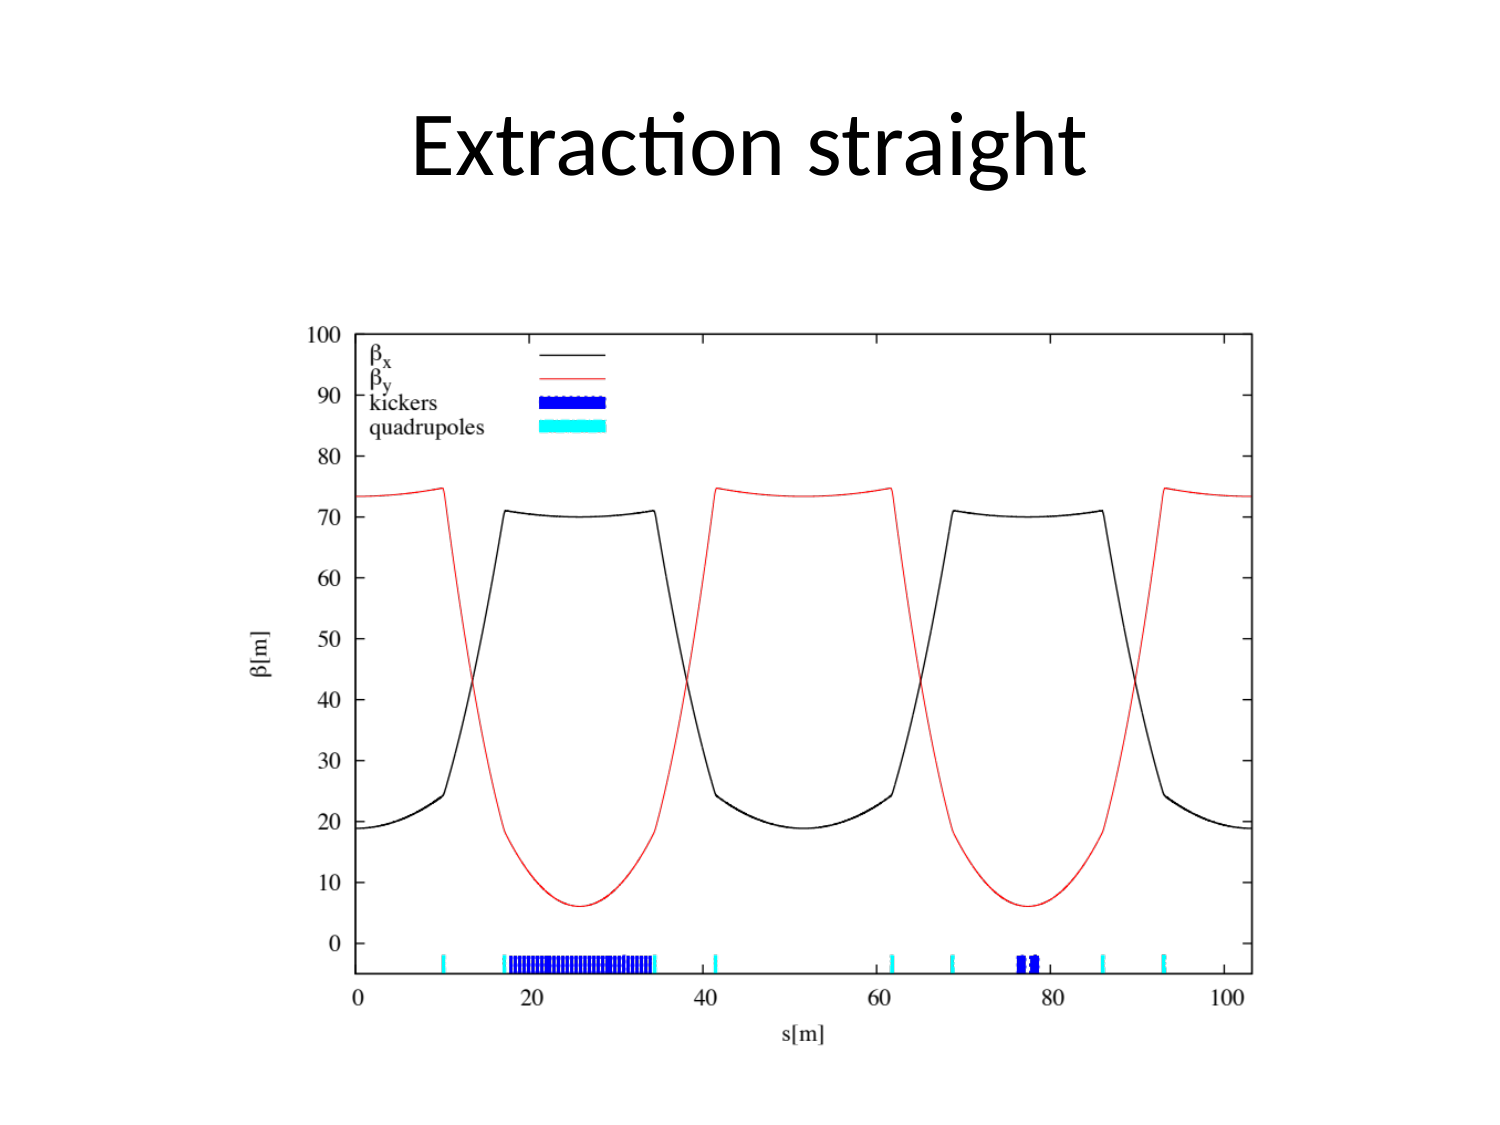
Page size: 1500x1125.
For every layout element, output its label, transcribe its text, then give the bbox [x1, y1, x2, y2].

title Extraction straight [75, 45, 1425, 233]
picture [152, 232, 1318, 1125]
